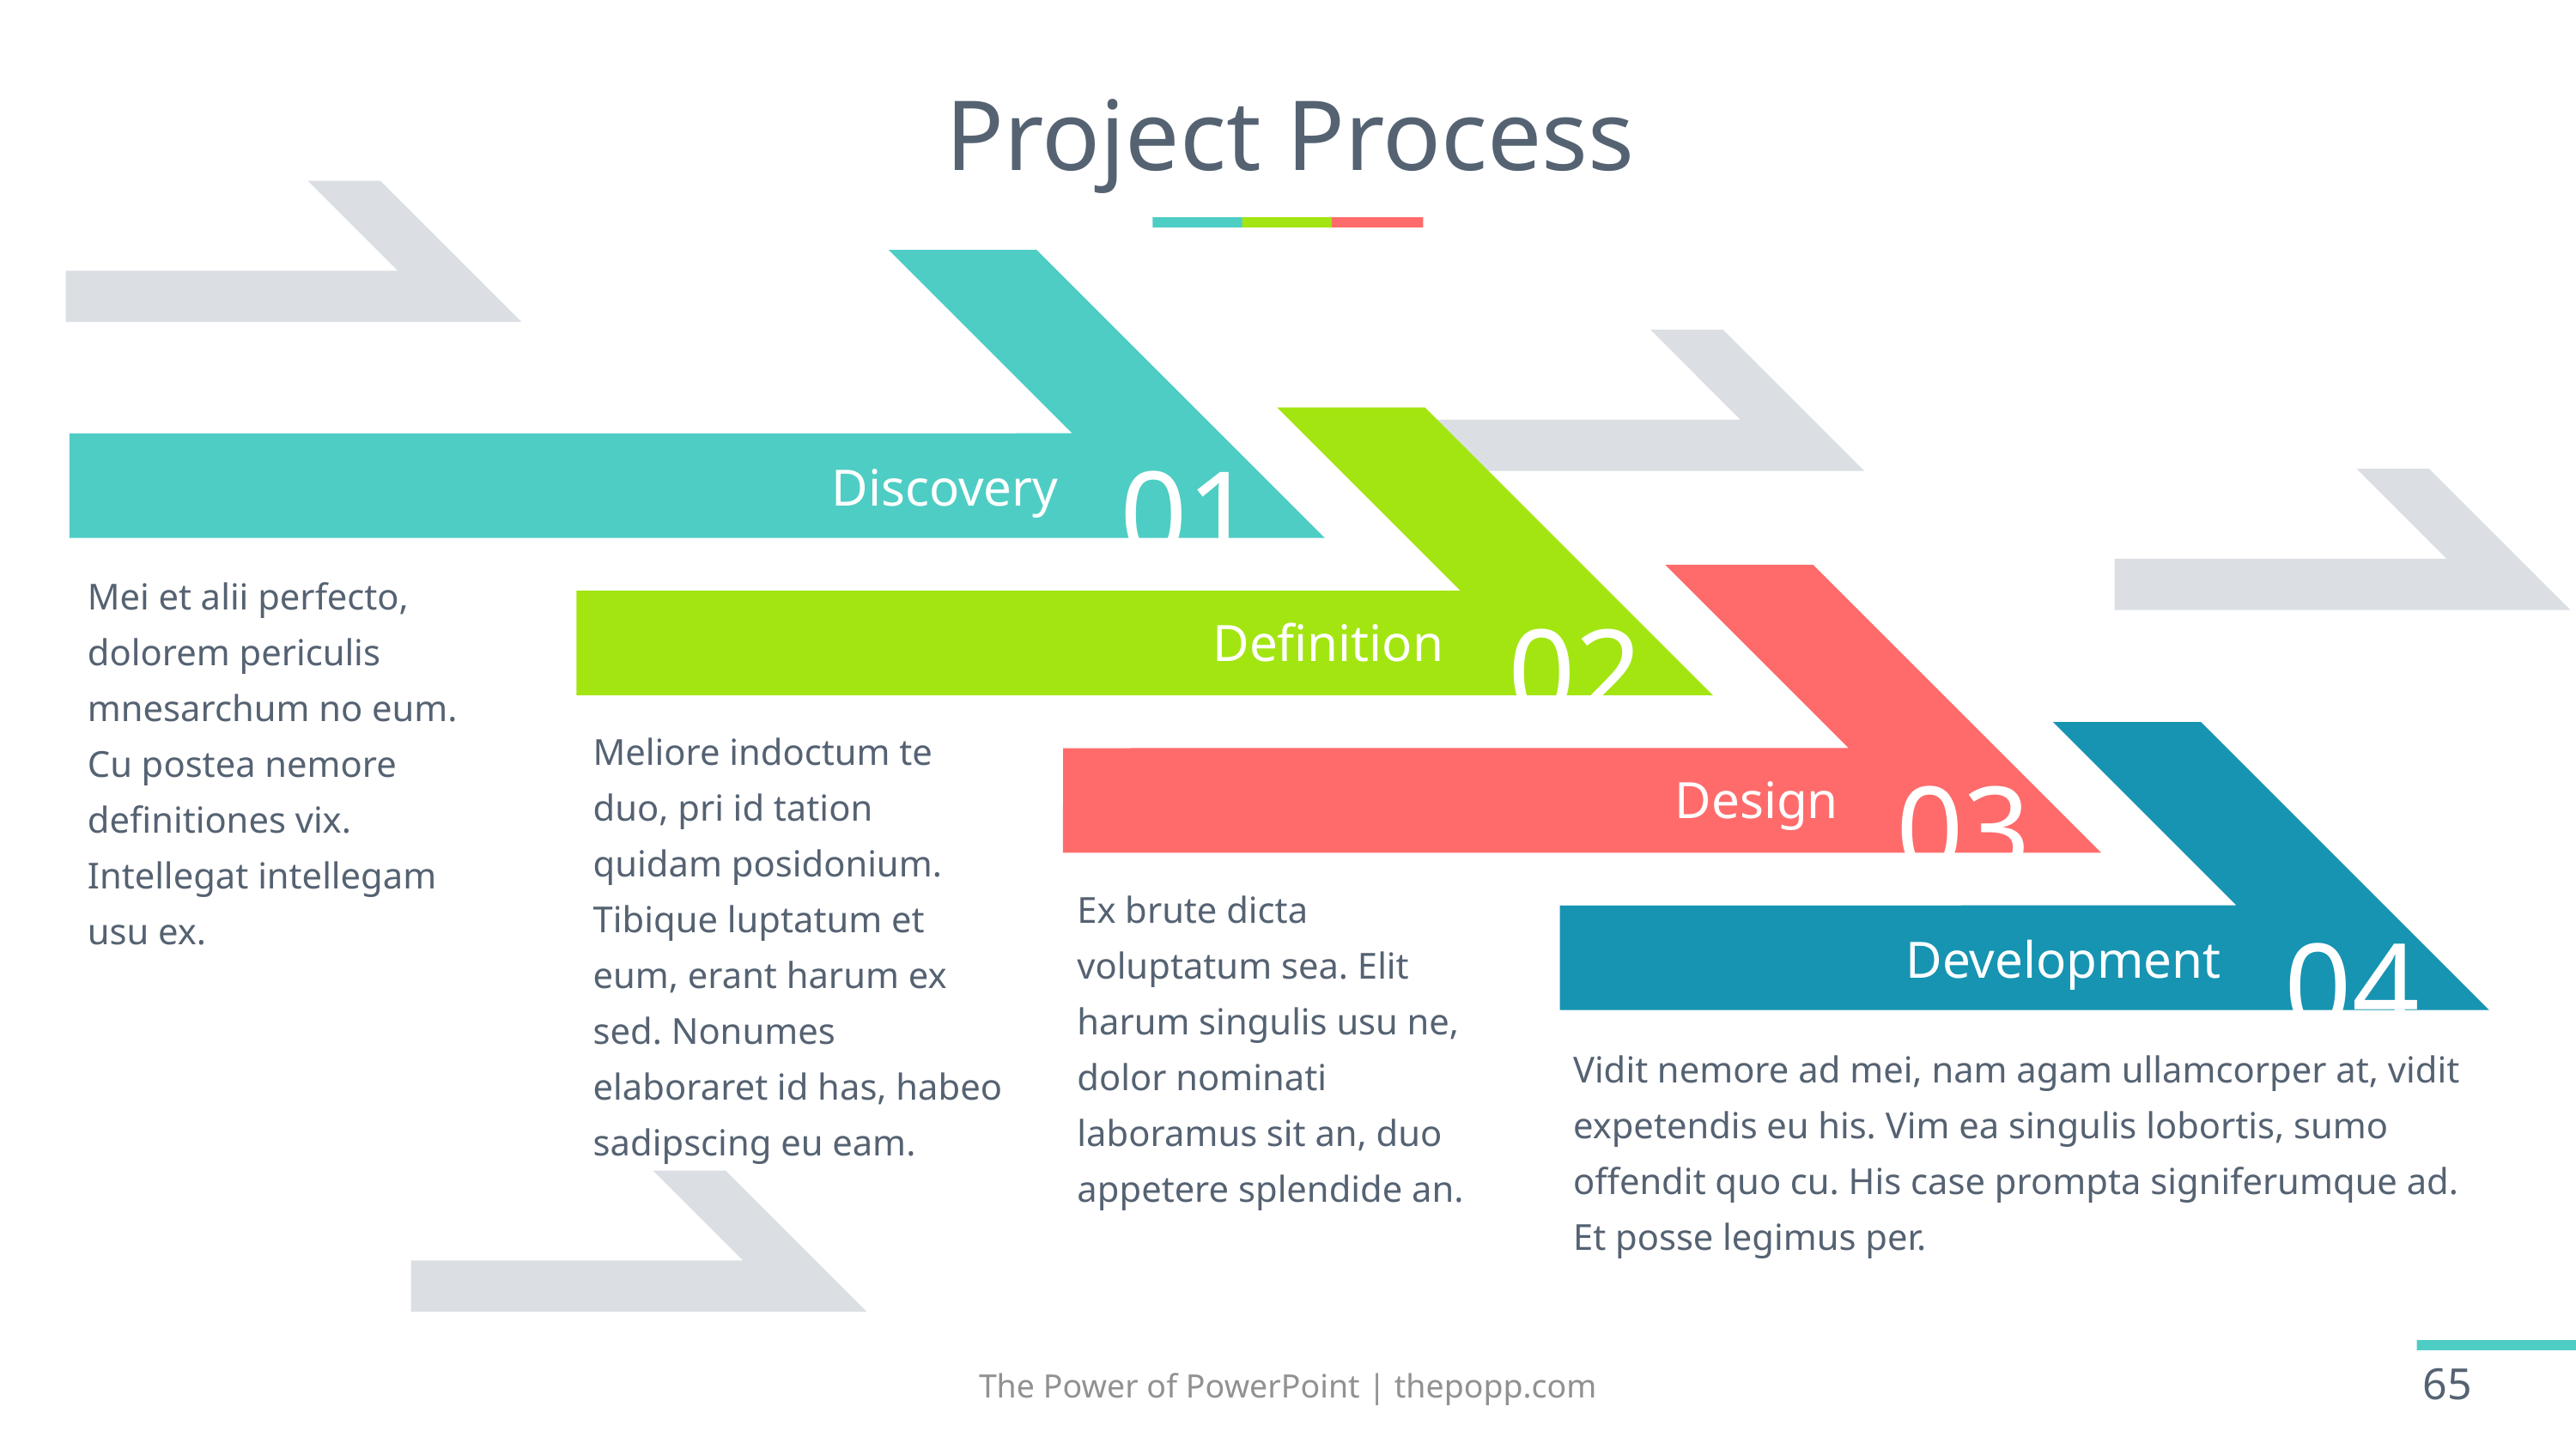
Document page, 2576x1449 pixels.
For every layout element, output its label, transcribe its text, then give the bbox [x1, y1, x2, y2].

list Ex brute dicta voluptatum sea. Elit harum singulis usu ne, dolor nominati laboramus sit an, duo appetere splendide an. [1064, 868, 1507, 1325]
title Project Process [69, 49, 2512, 230]
list Meliore indoctum te duo, pri id tation quidam posidonium. Tibique luptatum et eum, erant harum ex sed. Nonumes elaboraret id has, habeo sadipscing eu eam. [580, 710, 1023, 1166]
list Definition [806, 588, 1457, 694]
list Mei et alii perfecto, dolorem periculis mnesarchum no eum. Cu postea nemore definitiones vix. Intellegat intellegam usu ex. [74, 555, 517, 1010]
list Development [1584, 905, 2234, 1010]
footer The Power of PowerPoint | thepopp.com [853, 1349, 1723, 1427]
slide_number 65 [2409, 1351, 2576, 1421]
list Discovery [421, 433, 1071, 539]
list Vidit nemore ad mei, nam agam ullamcorper at, vidit expetendis eu his. Vim ea singulis lobortis, sumo offendit quo cu. His case prompta signiferumque ad. Et posse legimus per. [1560, 1028, 2489, 1325]
list Design [1201, 746, 1851, 852]
